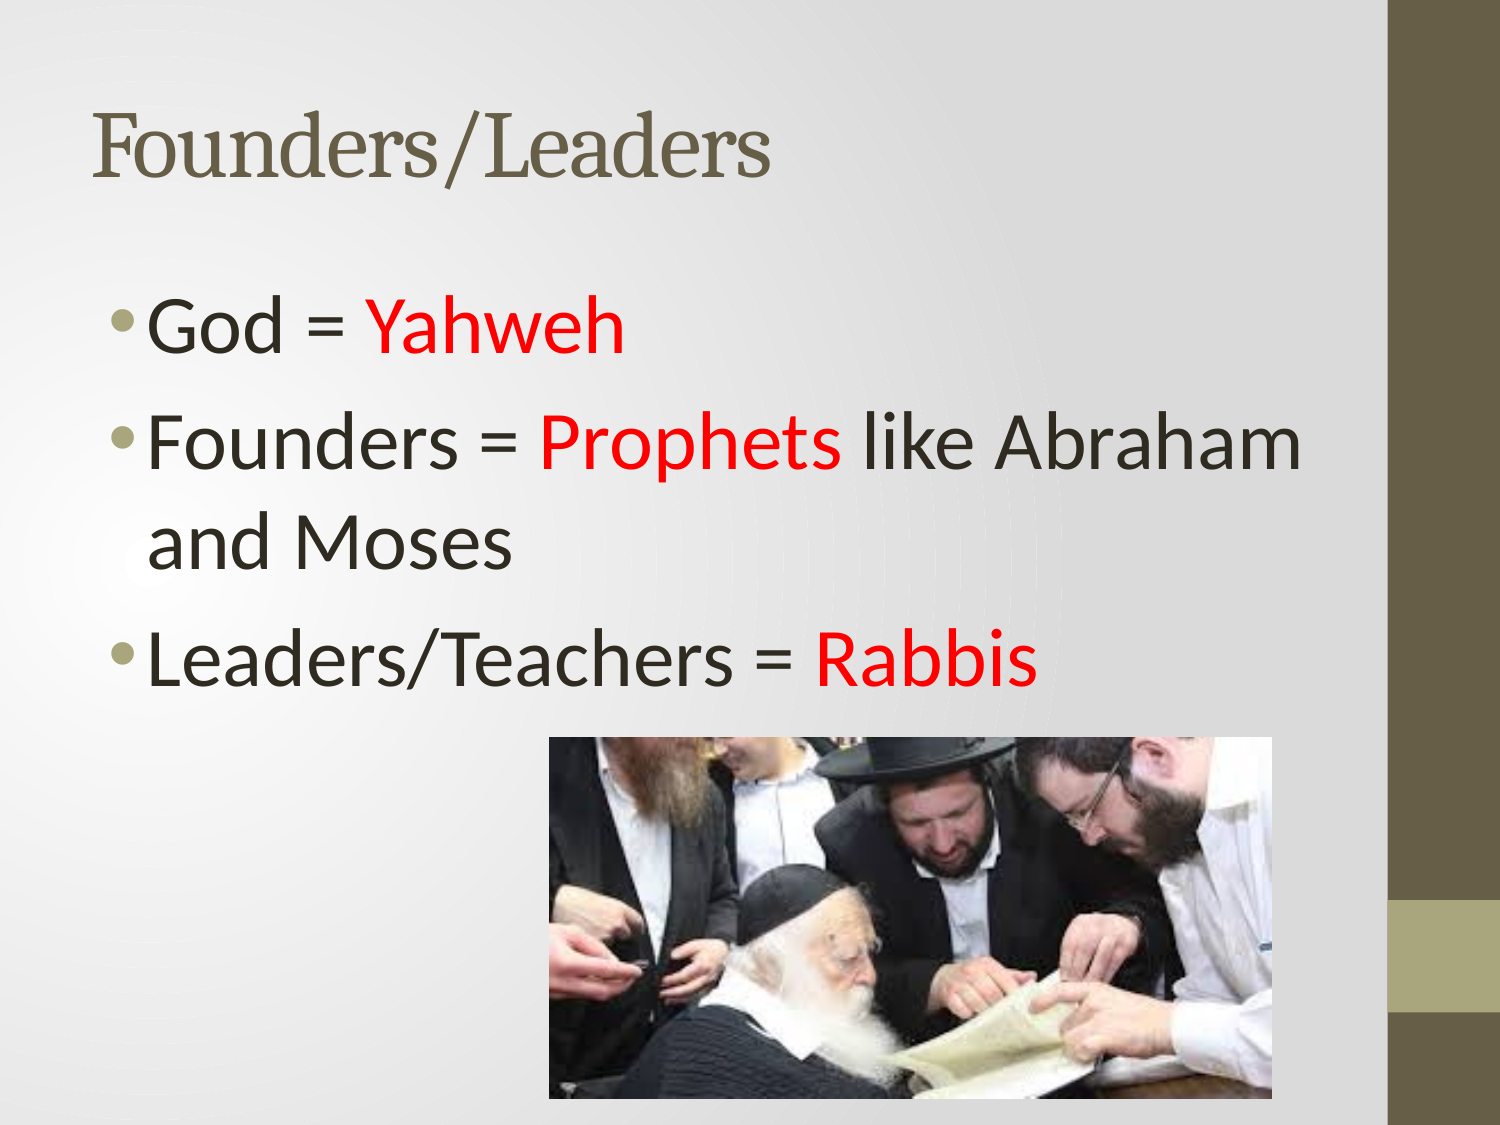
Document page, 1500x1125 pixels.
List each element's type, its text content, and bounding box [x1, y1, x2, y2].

list God = Yahweh Founders = Prophets like Abraham and Moses Leaders/Teachers = Rabbis [75, 262, 1325, 1050]
picture [549, 736, 1273, 1099]
title Founders/Leaders [75, 45, 1325, 233]
